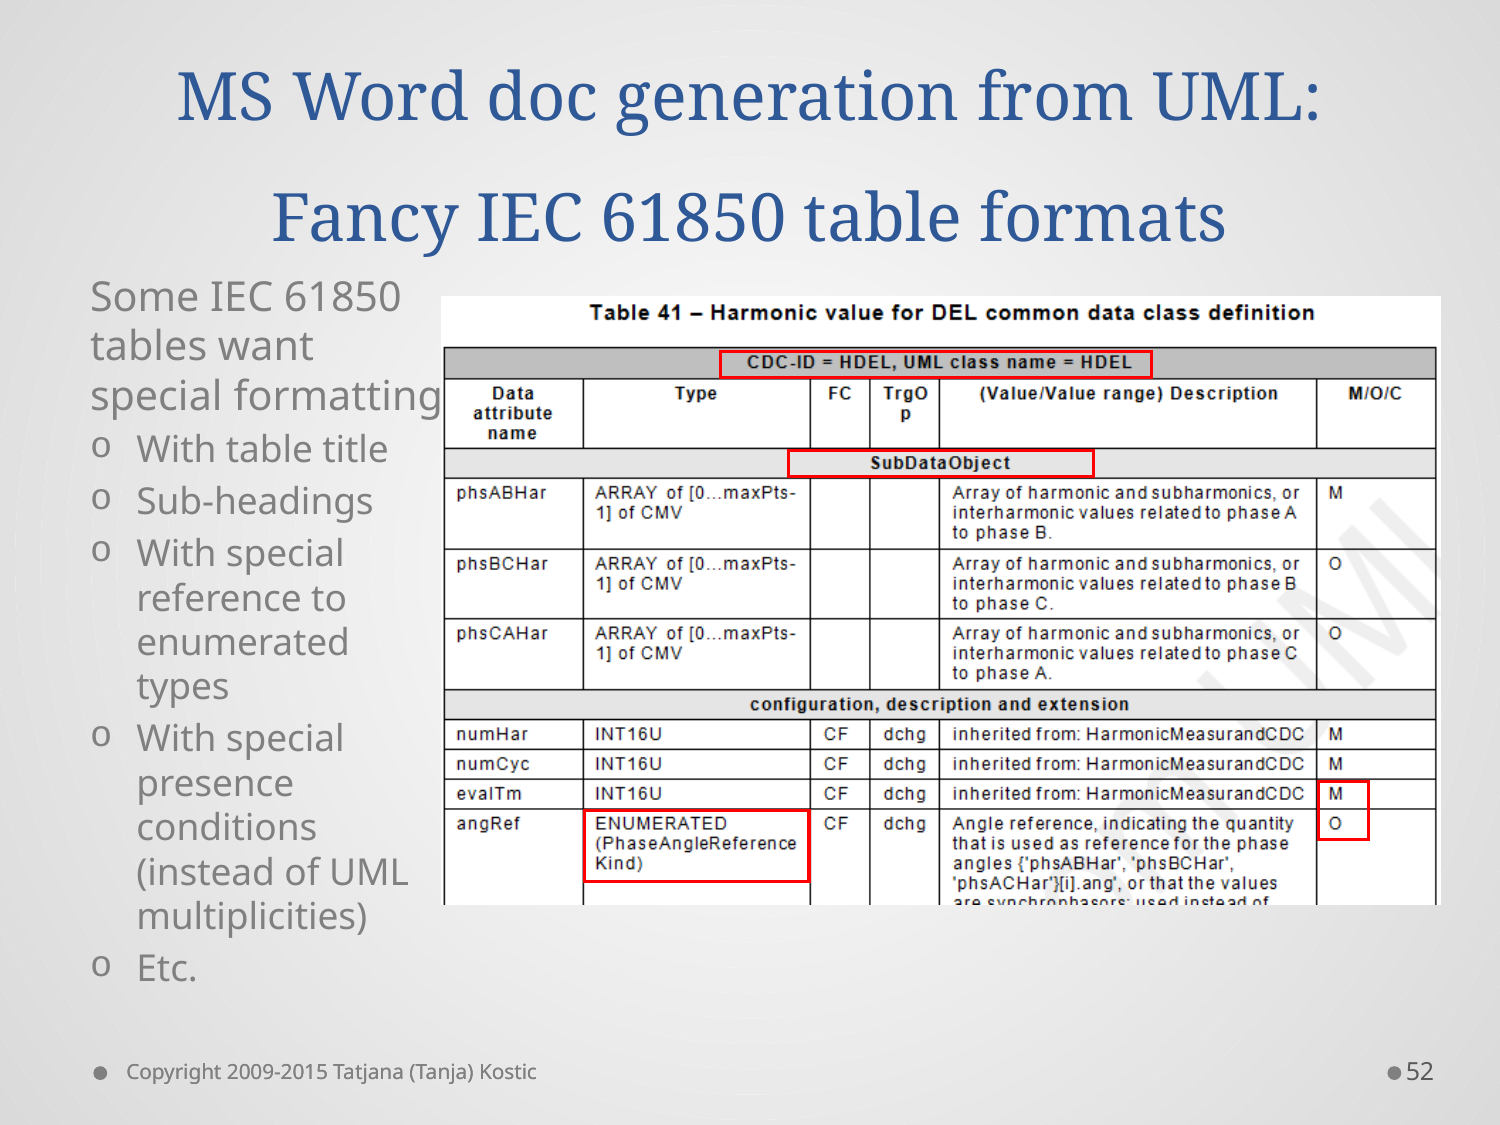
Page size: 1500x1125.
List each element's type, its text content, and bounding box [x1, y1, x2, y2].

title MS Word doc generation from UML: Fancy IEC 61850 table formats [75, 0, 1425, 263]
slide_number 52 [1401, 1042, 1494, 1103]
list Some IEC 61850 tables want special formatting With table title Sub-headings With special reference to enumerated types With special presence conditions (instead of UML multiplicities) Etc. [75, 262, 467, 1005]
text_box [440, 296, 1442, 906]
